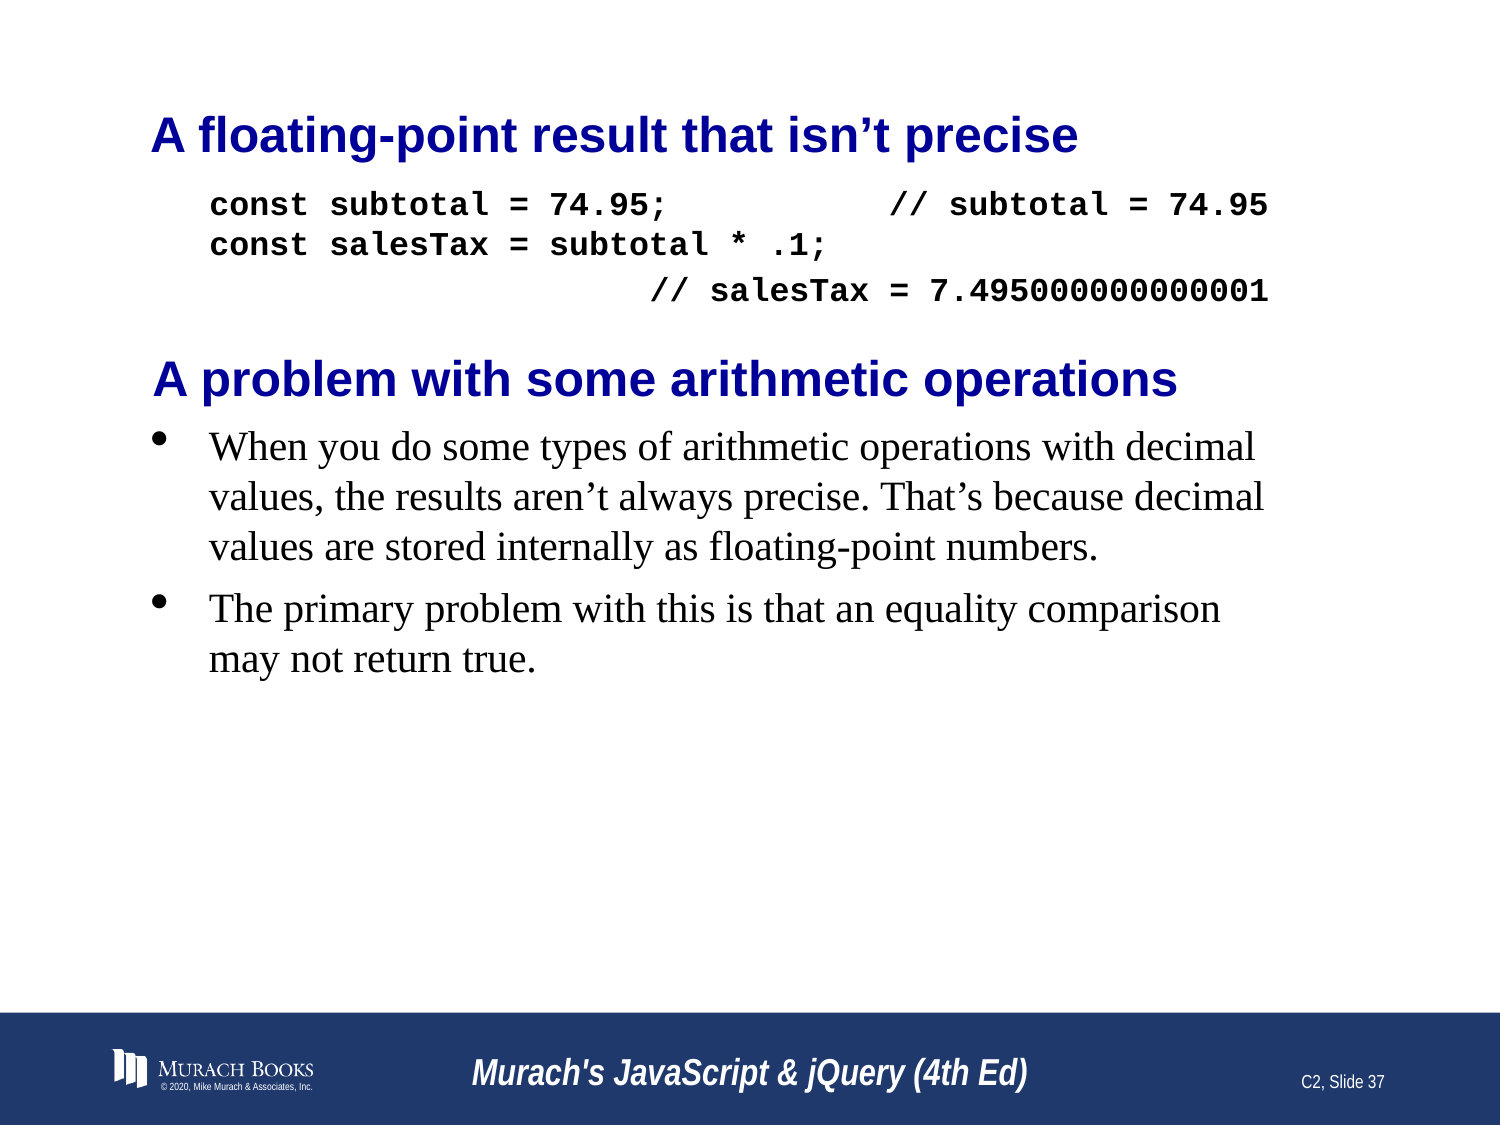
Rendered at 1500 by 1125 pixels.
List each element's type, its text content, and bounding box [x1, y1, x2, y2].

slide_number Murach's JavaScript & jQuery (4th Ed) [463, 1025, 1050, 1100]
slide_number C2, Slide 37 [1087, 1025, 1400, 1100]
list const subtotal = 74.95; // subtotal = 74.95 const salesTax = subtotal * .1; // salesTax = 7.495000000000001 A problem with some arithmetic operations When you do some types of arithmetic operations with decimal values, the results aren’t always precise. That’s because decimal values are stored internally as floating-point numbers. The primary problem with this is that an equality comparison may not return true. [137, 174, 1350, 975]
footer © 2020, Mike Murach & Associates, Inc. [12, 1025, 463, 1100]
title A floating-point result that isn’t precise [150, 102, 1350, 164]
